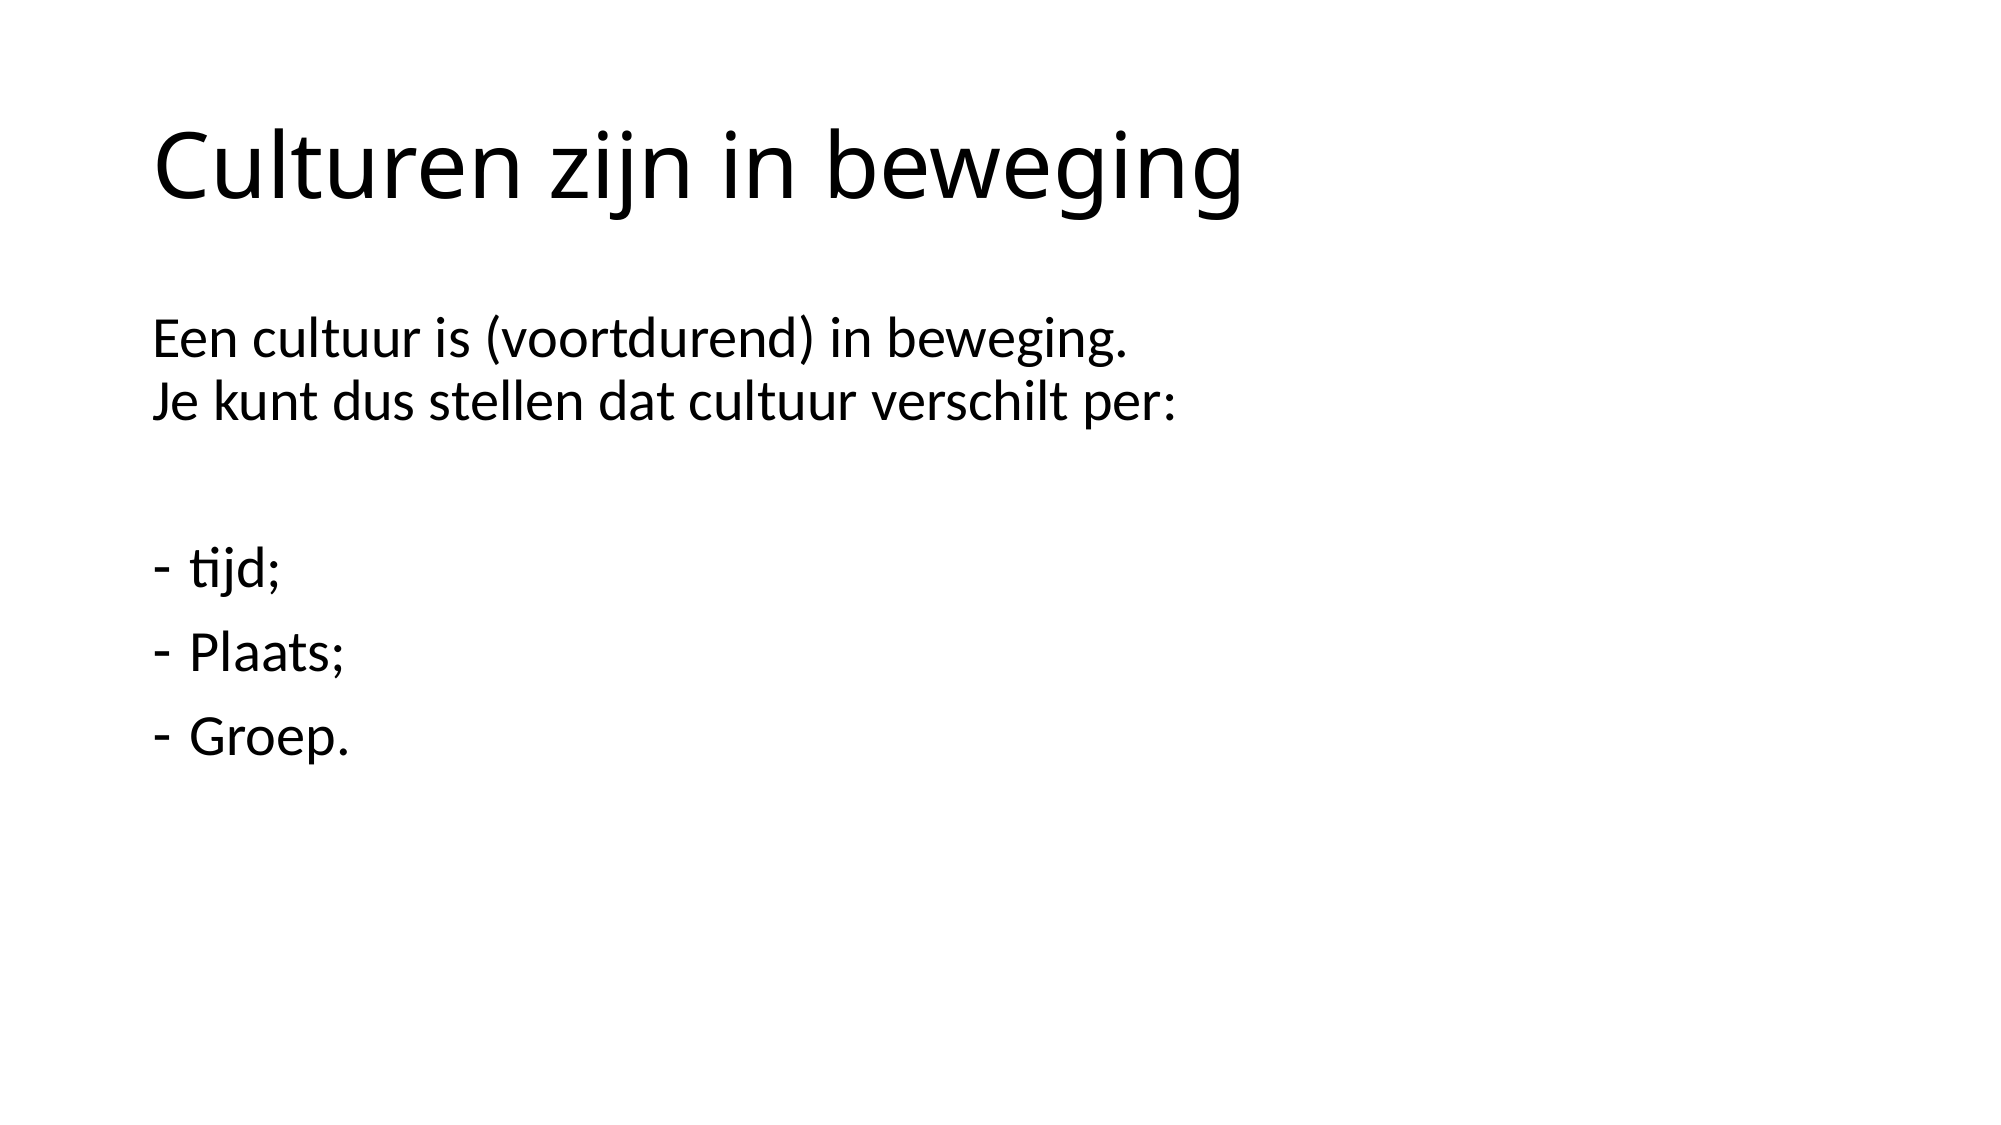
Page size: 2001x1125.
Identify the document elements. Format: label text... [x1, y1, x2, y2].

title Culturen zijn in beweging [137, 59, 1863, 278]
list Een cultuur is (voortdurend) in beweging. Je kunt dus stellen dat cultuur verschilt per: tijd; Plaats; Groep. [137, 299, 1863, 1014]
